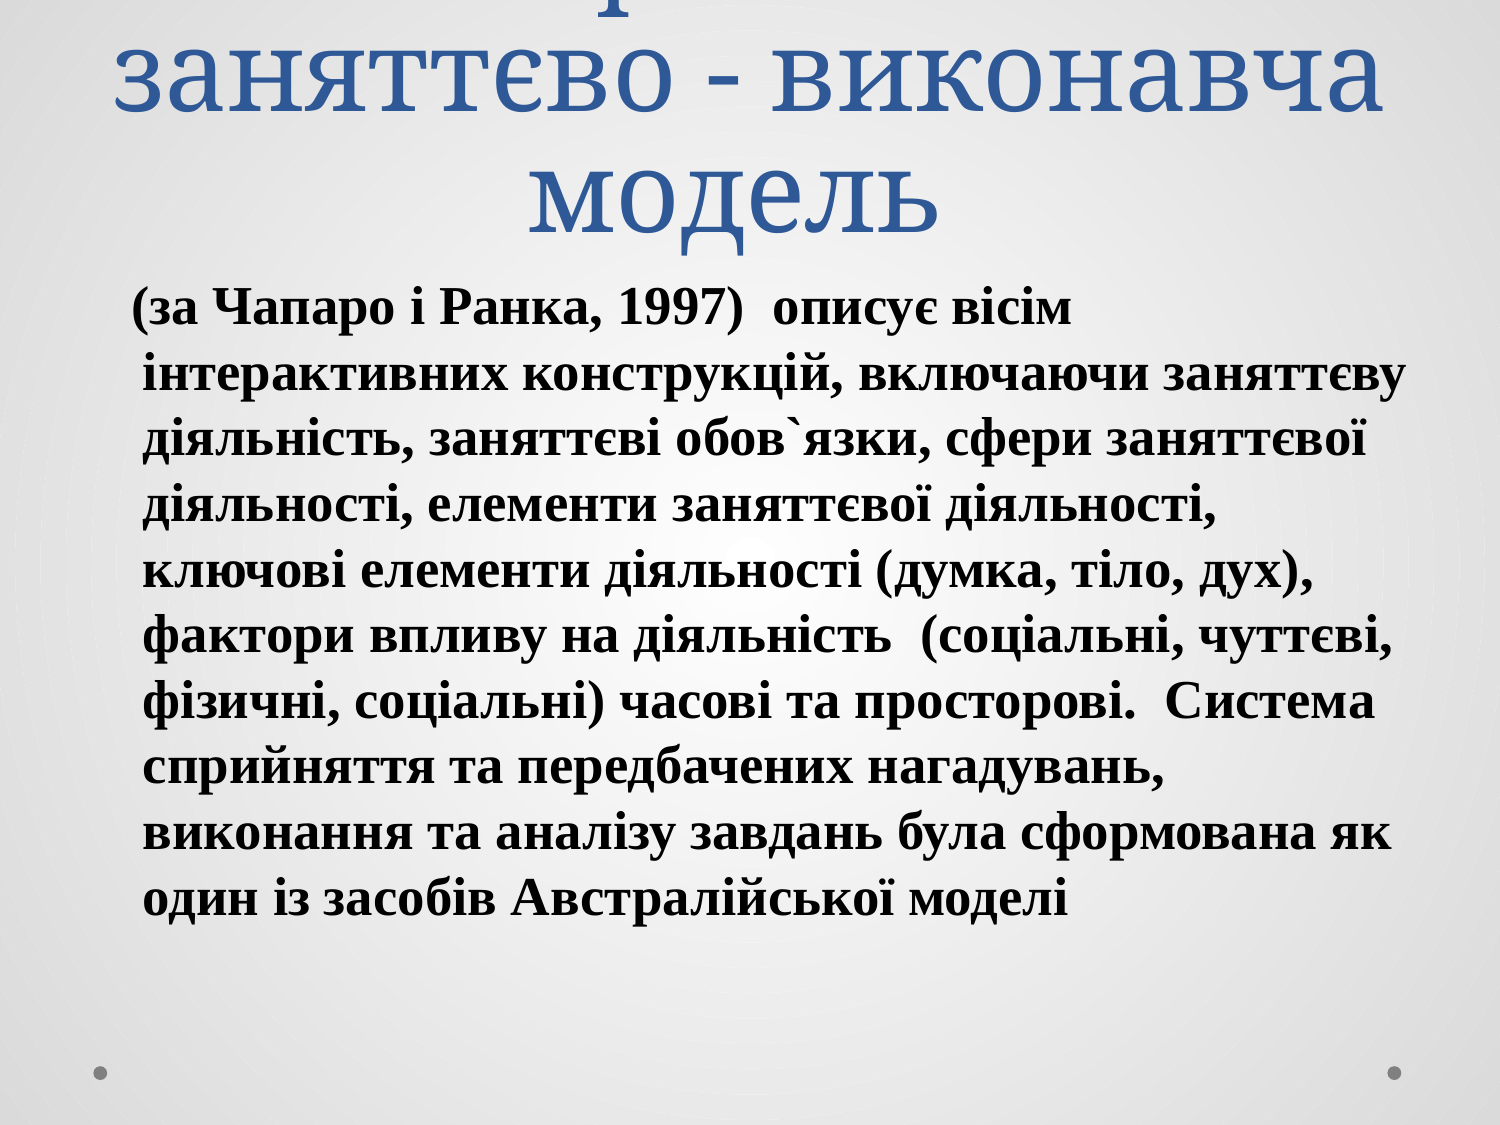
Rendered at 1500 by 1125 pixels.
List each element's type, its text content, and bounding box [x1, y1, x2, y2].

title Австралійська заняттєво - виконавча модель [75, 0, 1425, 262]
list (за Чапаро і Ранка, 1997) описує вісім інтерактивних конструкцій, включаючи заняттєву діяльність, заняттєві обов`язки, сфери заняттєвої діяльності, елементи заняттєвої діяльності, ключові елементи діяльності (думка, тіло, дух), фактори впливу на діяльність (соціальні, чуттєві, фізичні, соціальні) часові та просторові. Система сприйняття та передбачених нагадувань, виконання та аналізу завдань була сформована як один із засобів Австралійської моделі [75, 262, 1425, 1005]
